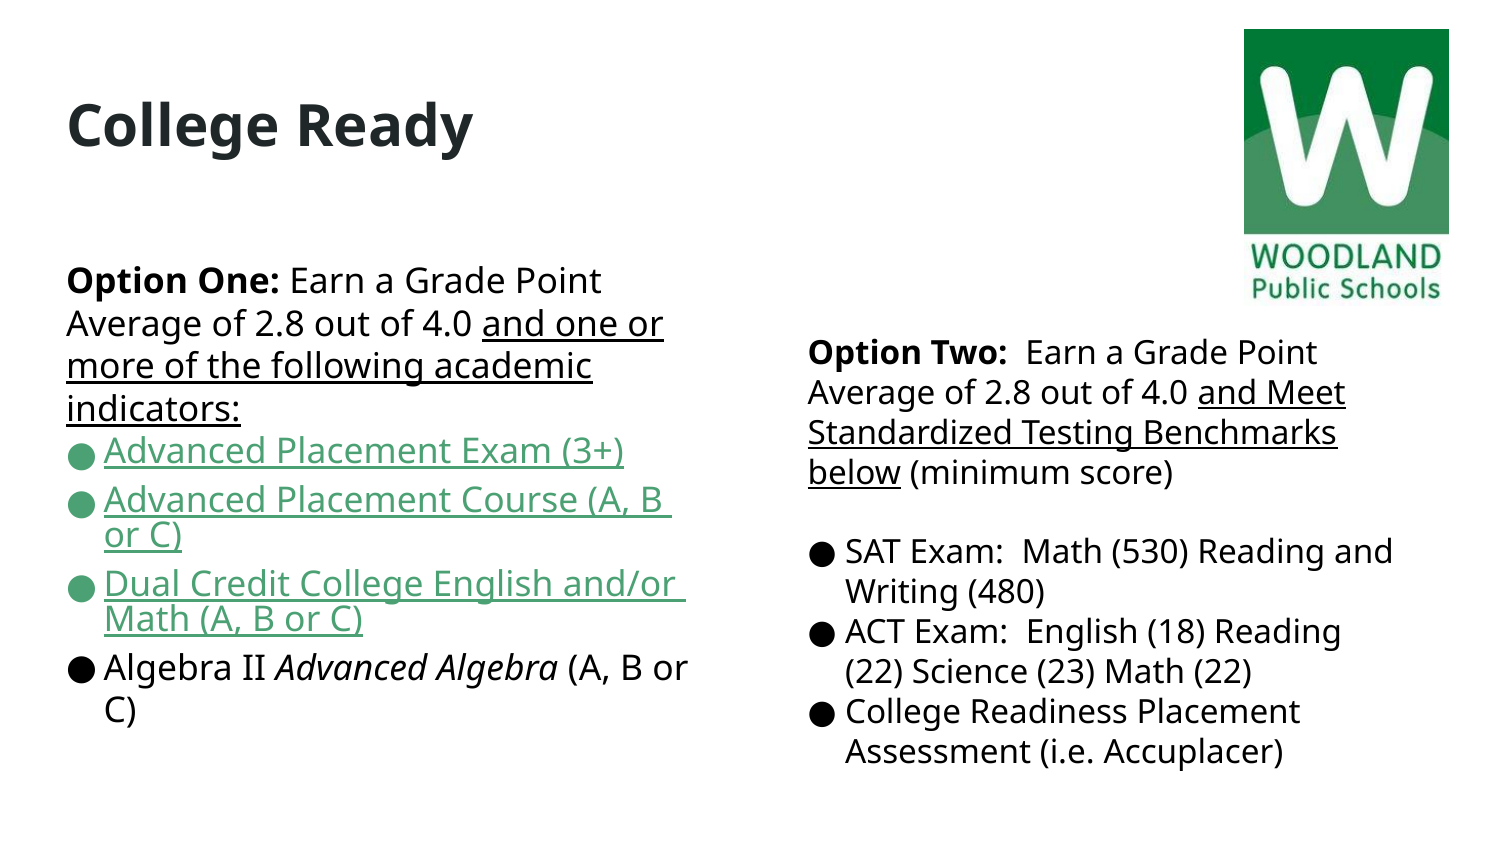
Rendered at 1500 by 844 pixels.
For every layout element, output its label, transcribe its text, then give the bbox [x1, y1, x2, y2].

picture [1243, 28, 1450, 306]
list Option Two: Earn a Grade Point Average of 2.8 out of 4.0 and Meet Standardized Testing Benchmarks below (minimum score) SAT Exam: Math (530) Reading and Writing (480) ACT Exam: English (18) Reading (22) Science (23) Math (22) College Readiness Placement Assessment (i.e. Accuplacer) [792, 316, 1449, 750]
title College Ready [51, 72, 1238, 167]
list Option One: Earn a Grade Point Average of 2.8 out of 4.0 and one or more of the following academic indicators: Advanced Placement Exam (3+) Advanced Placement Course (A, B or C) Dual Credit College English and/or Math (A, B or C) Algebra II Advanced Algebra (A, B or C) [51, 243, 708, 804]
